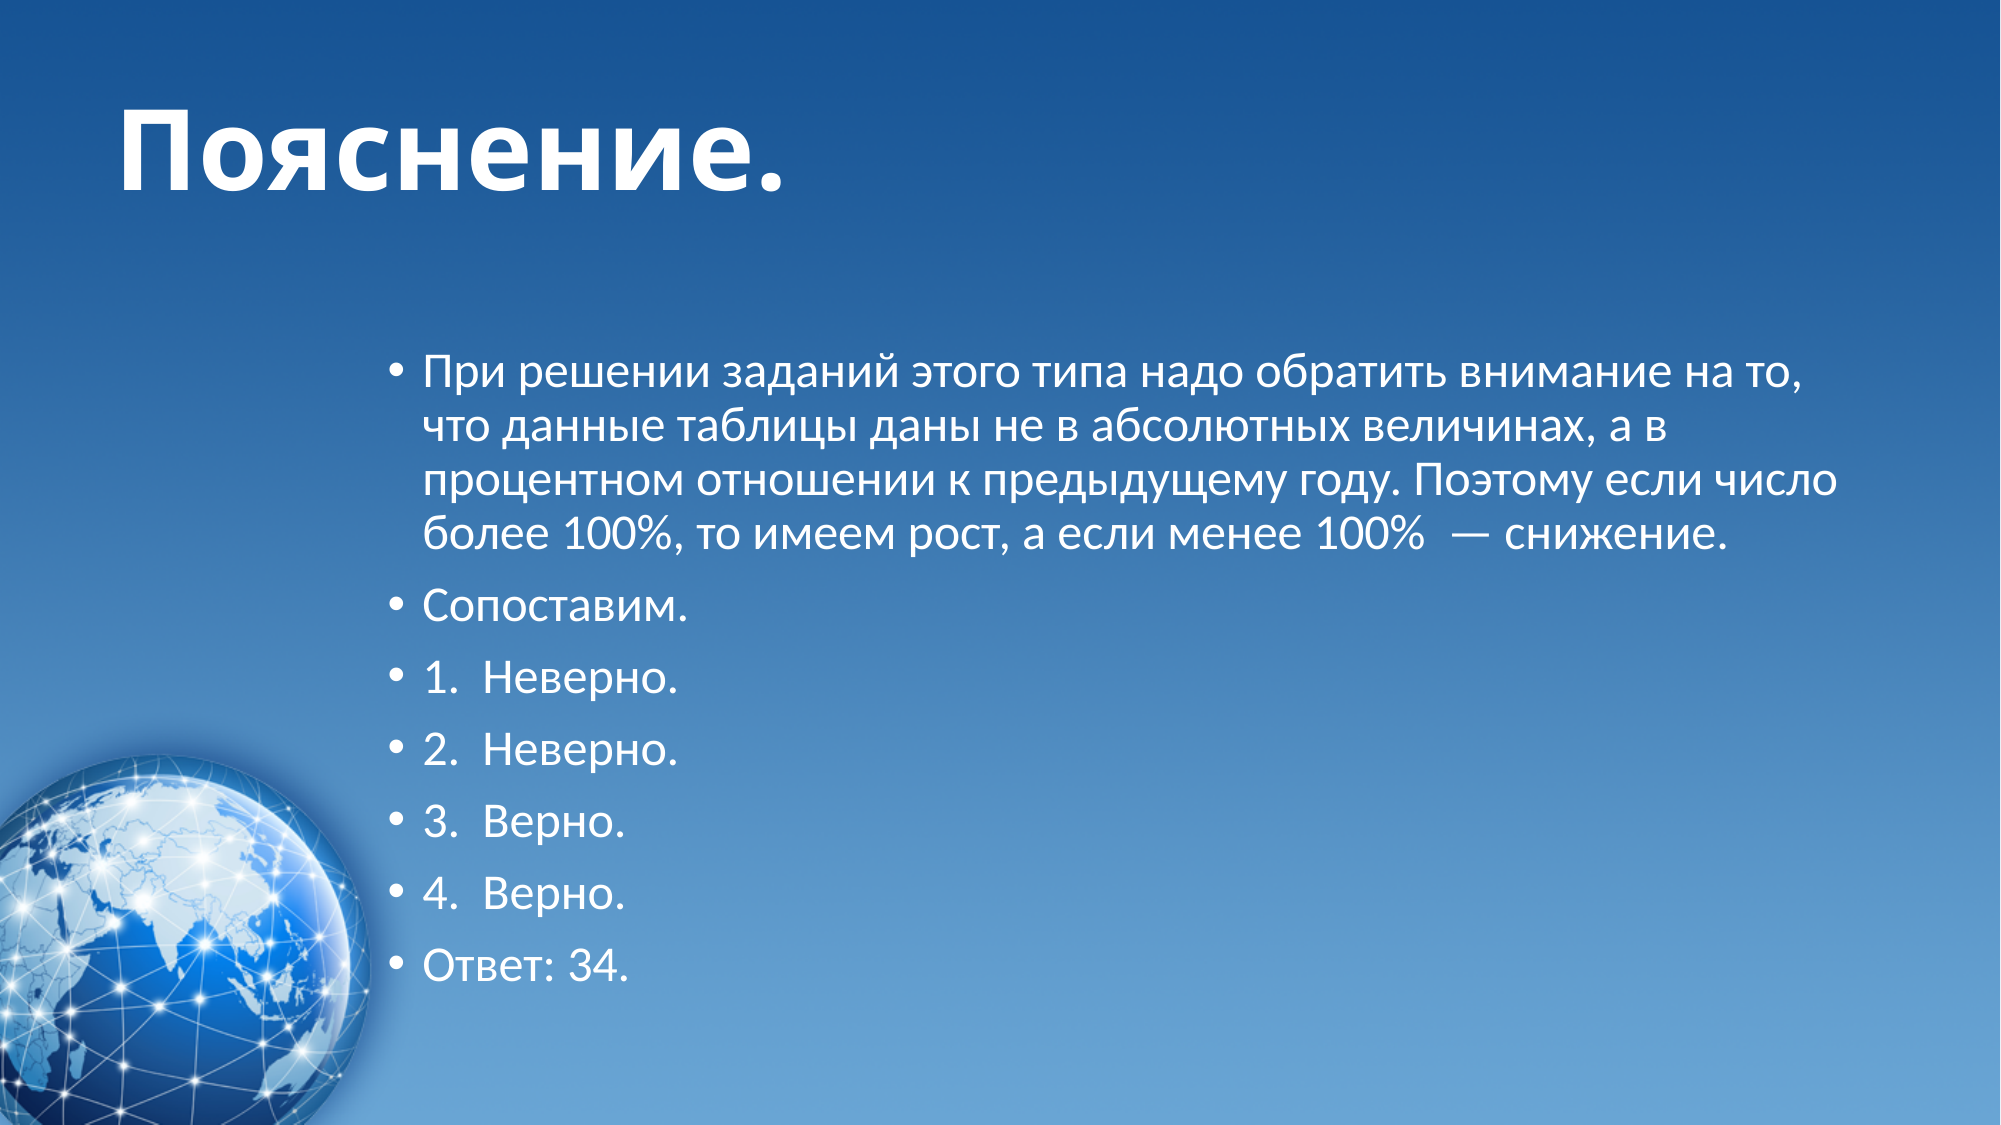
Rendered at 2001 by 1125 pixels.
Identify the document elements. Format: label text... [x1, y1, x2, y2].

list При решении заданий этого типа надо обратить внимание на то, что данные таблицы даны не в абсолютных величинах, а в процентном отношении к предыдущему году. Поэтому если число более 100%, то имеем рост, а если менее 100% — снижение. Сопоставим. 1. Неверно. 2. Неверно. 3. Верно. 4. Верно. Ответ: 34. [372, 337, 1863, 1014]
title Пояснение. [99, 45, 1863, 264]
picture [0, 0, 2001, 1125]
